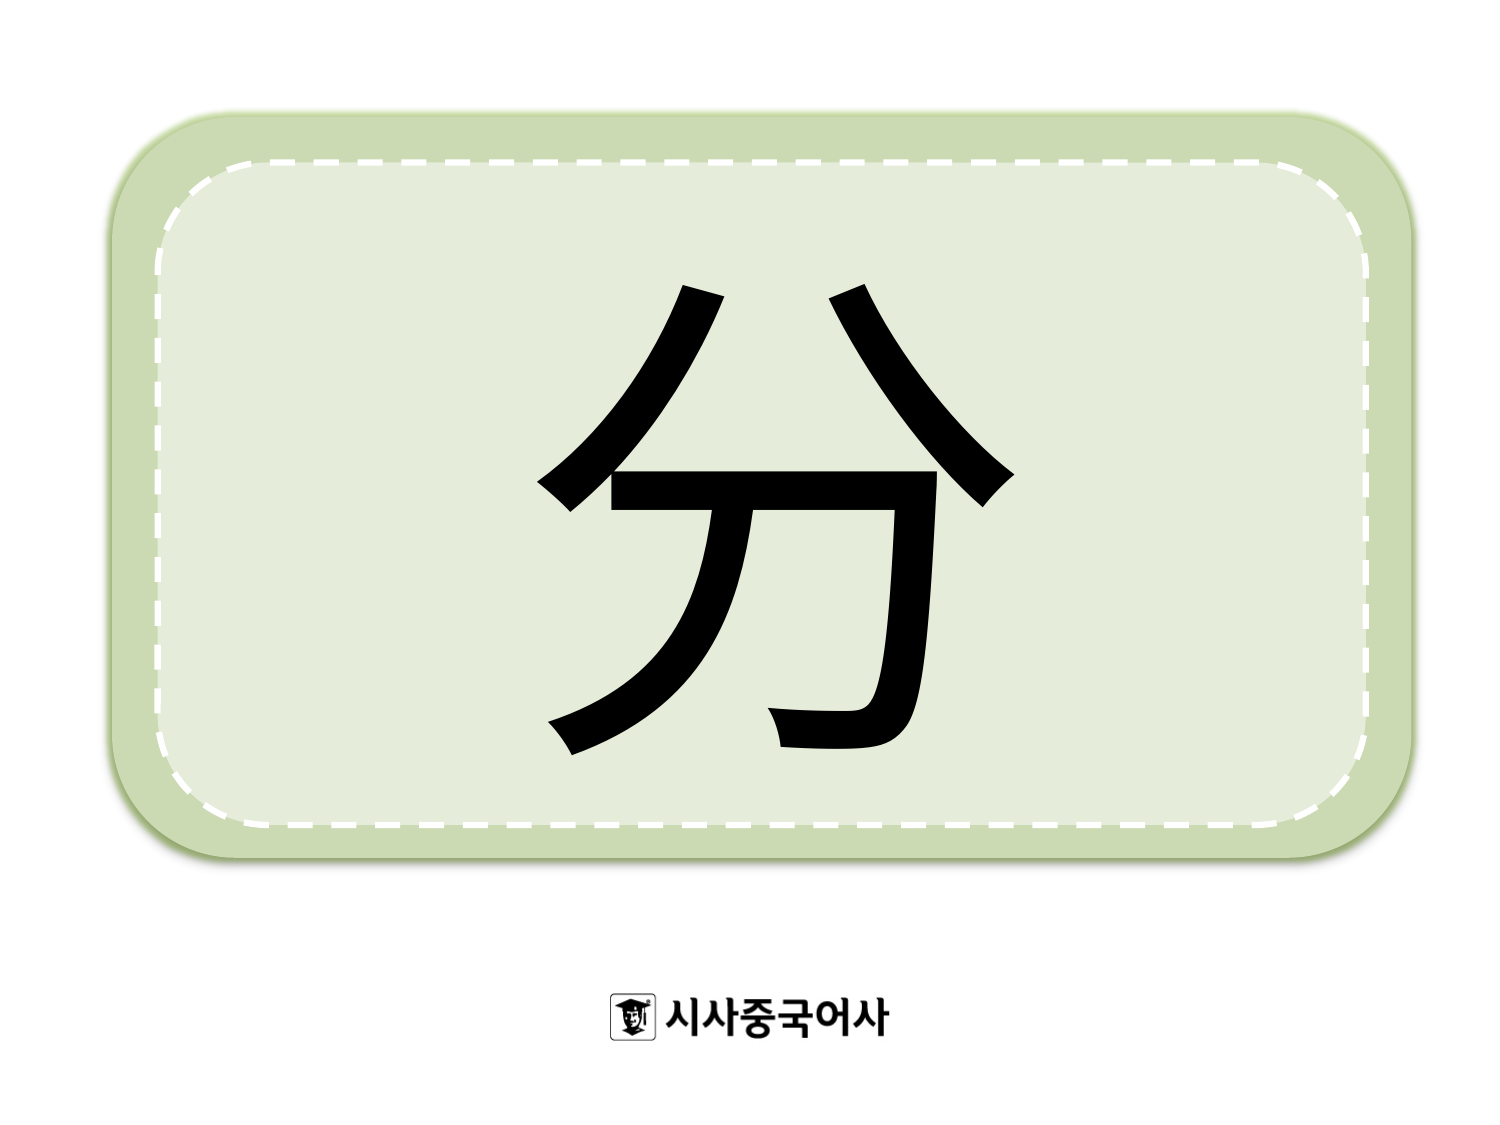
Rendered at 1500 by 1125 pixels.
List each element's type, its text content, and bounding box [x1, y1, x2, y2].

text_box [162, 160, 1371, 824]
text_box 分 [171, 172, 1380, 836]
picture [602, 987, 898, 1047]
